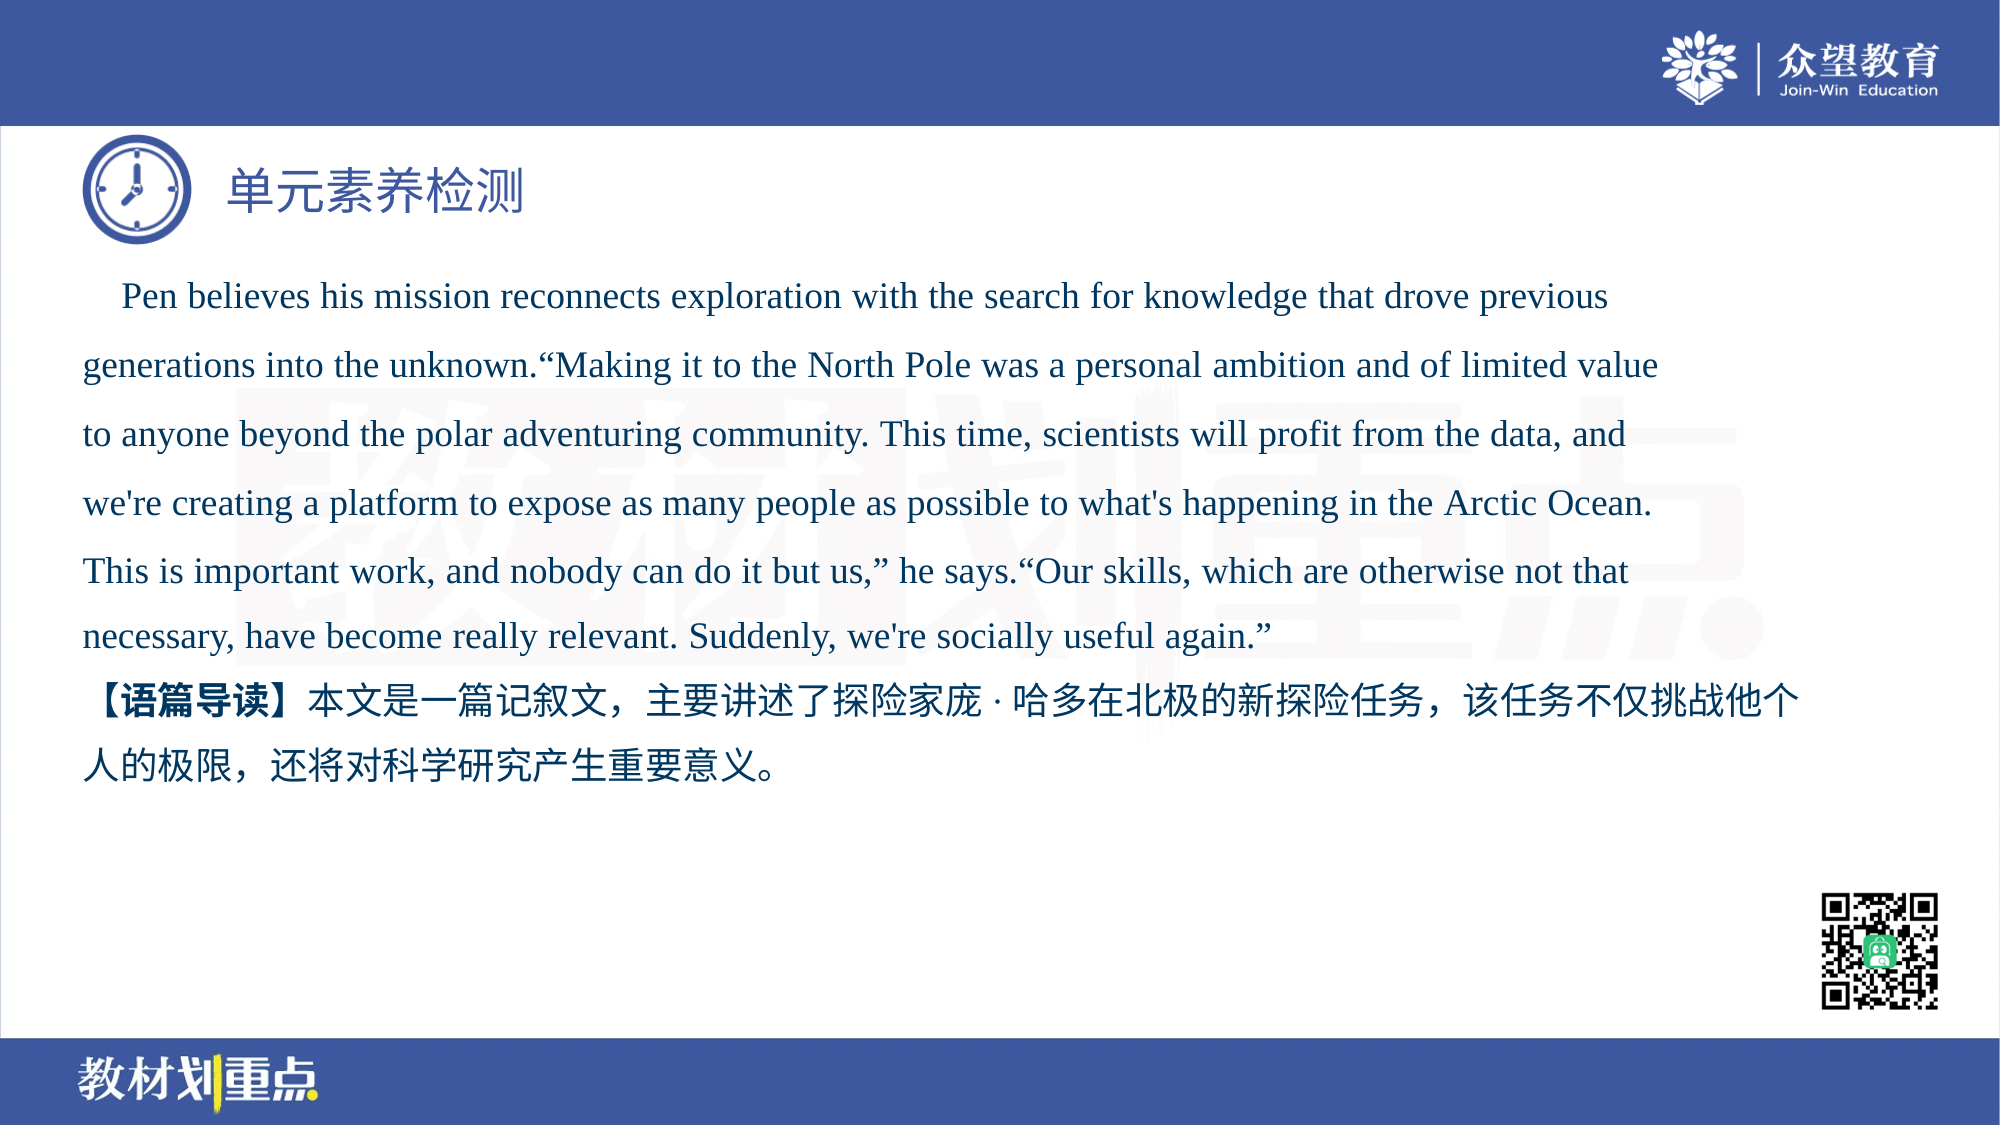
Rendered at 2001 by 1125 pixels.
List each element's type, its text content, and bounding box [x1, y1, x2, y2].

picture [0, 0, 2000, 1125]
text_box 【语篇导读】本文是一篇记叙文，主要讲述了探险家庞·哈多在北极的新探险任务，该任务不仅挑战他个 人的极限，还将对科学研究产生重要意义。 [82, 653, 1817, 780]
text_box Pen believes his mission reconnects exploration with the search for knowledge that drove previous generations into the unknown.“Making it to the North Pole was a personal ambition and of limited value to anyone beyond the polar adventuring community. This time, scientists will profit from the data, and we're creating a platform to expose as many people as possible to what's happening in the Arctic Ocean. This is important work, and nobody can do it but us,” he says.“Our skills, which are otherwise not that necessary, have become really relevant. Suddenly, we're socially useful again.” [82, 247, 1817, 649]
